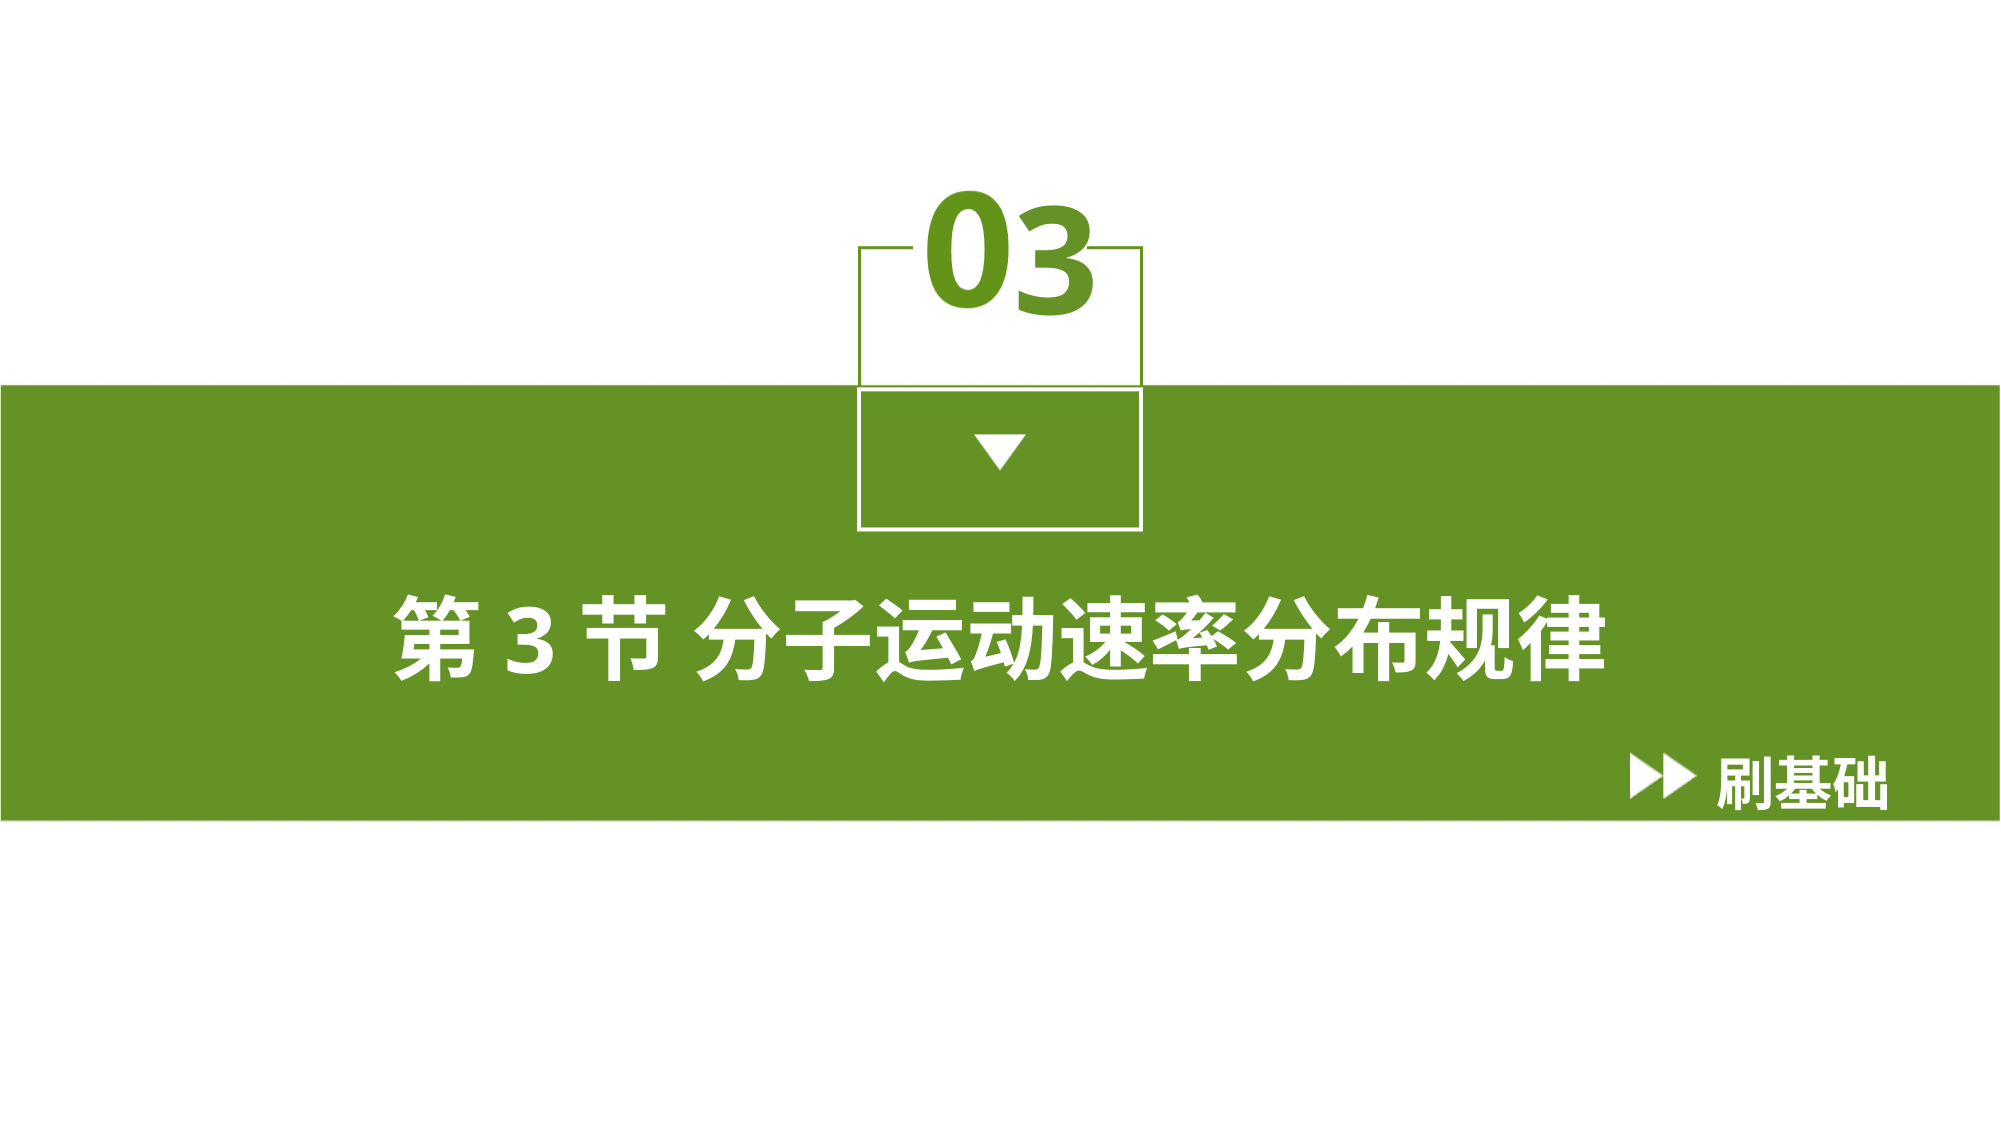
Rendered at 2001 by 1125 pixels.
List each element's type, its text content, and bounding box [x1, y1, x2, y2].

text_box 刷基础 [1715, 718, 1997, 812]
picture [0, 699, 2000, 1125]
text_box 第3节 分子运动速率分布规律 [0, 572, 2000, 699]
text_box 3 [1013, 156, 1173, 353]
picture [0, 0, 2000, 572]
